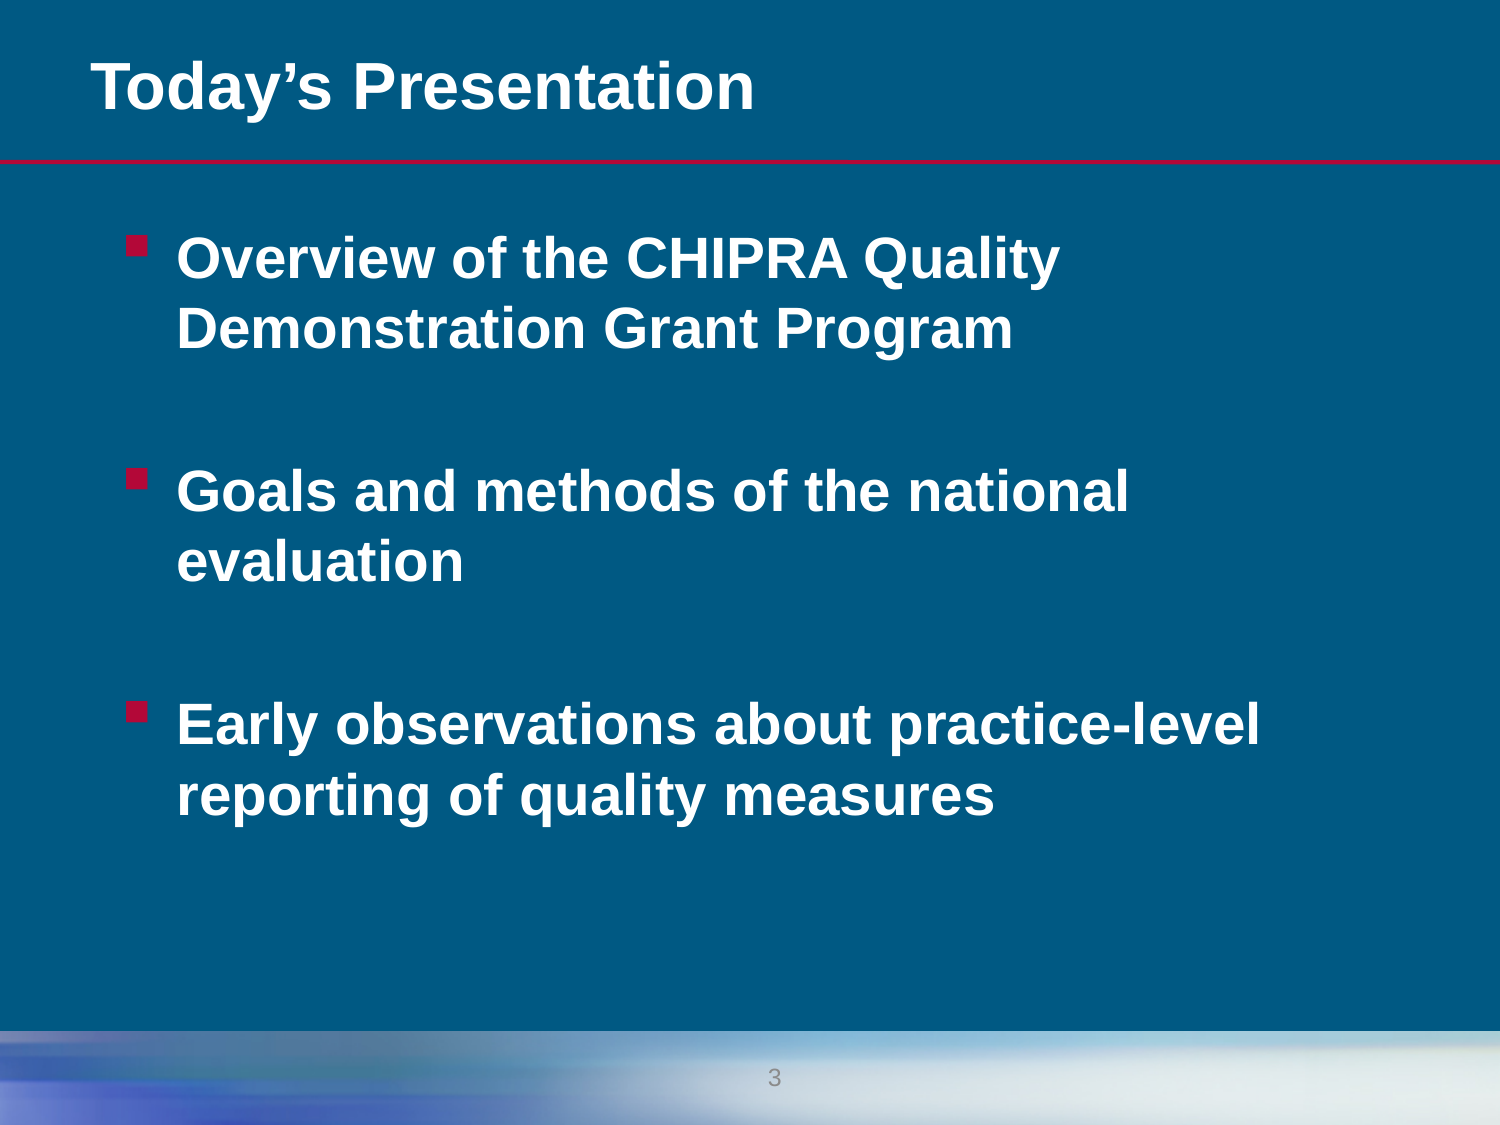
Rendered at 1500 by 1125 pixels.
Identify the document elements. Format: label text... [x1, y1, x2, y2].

slide_number 3 [600, 1046, 950, 1107]
picture [0, 1032, 1500, 1125]
title Today’s Presentation [74, 27, 1289, 138]
list Overview of the CHIPRA Quality Demonstration Grant Program Goals and methods of the national evaluation Early observations about practice-level reporting of quality measures [104, 212, 1396, 876]
